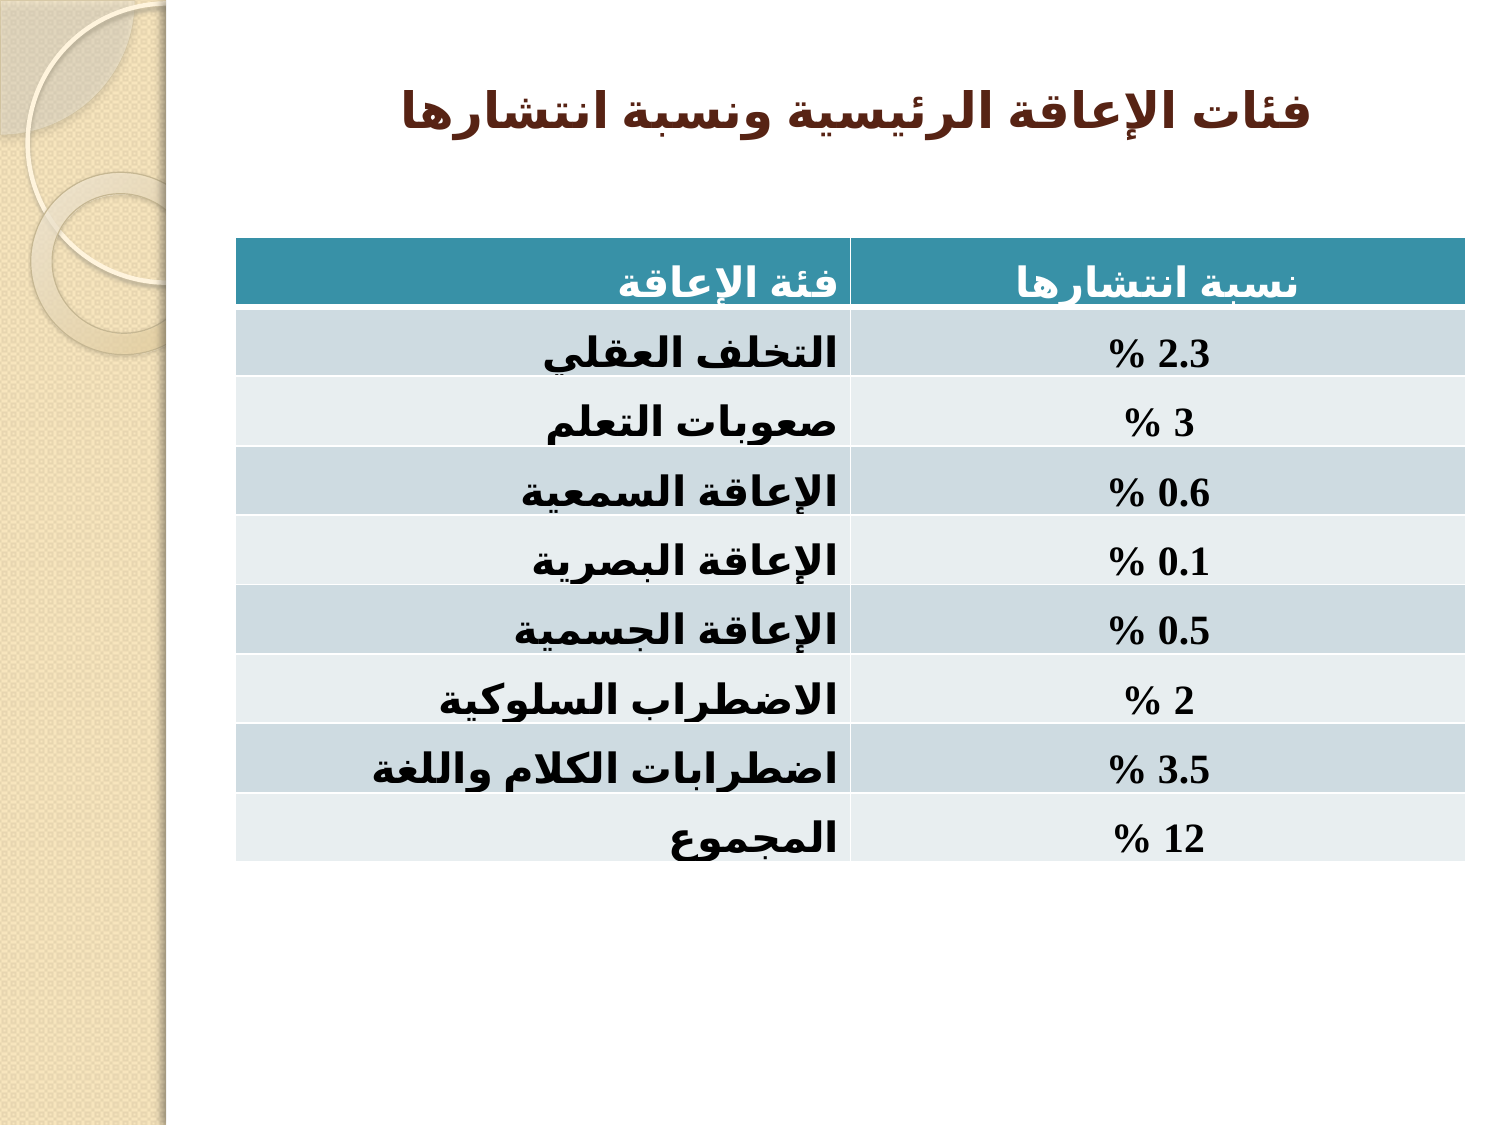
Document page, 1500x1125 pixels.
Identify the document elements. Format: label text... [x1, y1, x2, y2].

table_cell 0.6 % [851, 447, 1465, 514]
table_cell 2 % [851, 655, 1465, 722]
table_cell 3 % [851, 377, 1465, 445]
table_cell 2.3 % [851, 310, 1465, 375]
table_cell الإعاقة السمعية [236, 447, 850, 514]
table_cell صعوبات التعلم [236, 377, 850, 445]
table_cell 0.5 % [851, 585, 1465, 653]
table_cell التخلف العقلي [236, 310, 850, 375]
table_header فئة الإعاقة [236, 238, 850, 304]
table_header نسبة انتشارها [851, 238, 1465, 304]
table_cell المجموع [236, 794, 850, 861]
table_cell 0.1 % [851, 516, 1465, 584]
table_cell اضطرابات الكلام واللغة [236, 724, 850, 792]
table_cell الإعاقة الجسمية [236, 585, 850, 653]
table_cell الإعاقة البصرية [236, 516, 850, 584]
table_cell 12 % [851, 794, 1465, 861]
table_cell 3.5 % [851, 724, 1465, 792]
title فئات الإعاقة الرئيسية ونسبة انتشارها [235, 45, 1466, 233]
table_cell الاضطراب السلوكية [236, 655, 850, 722]
